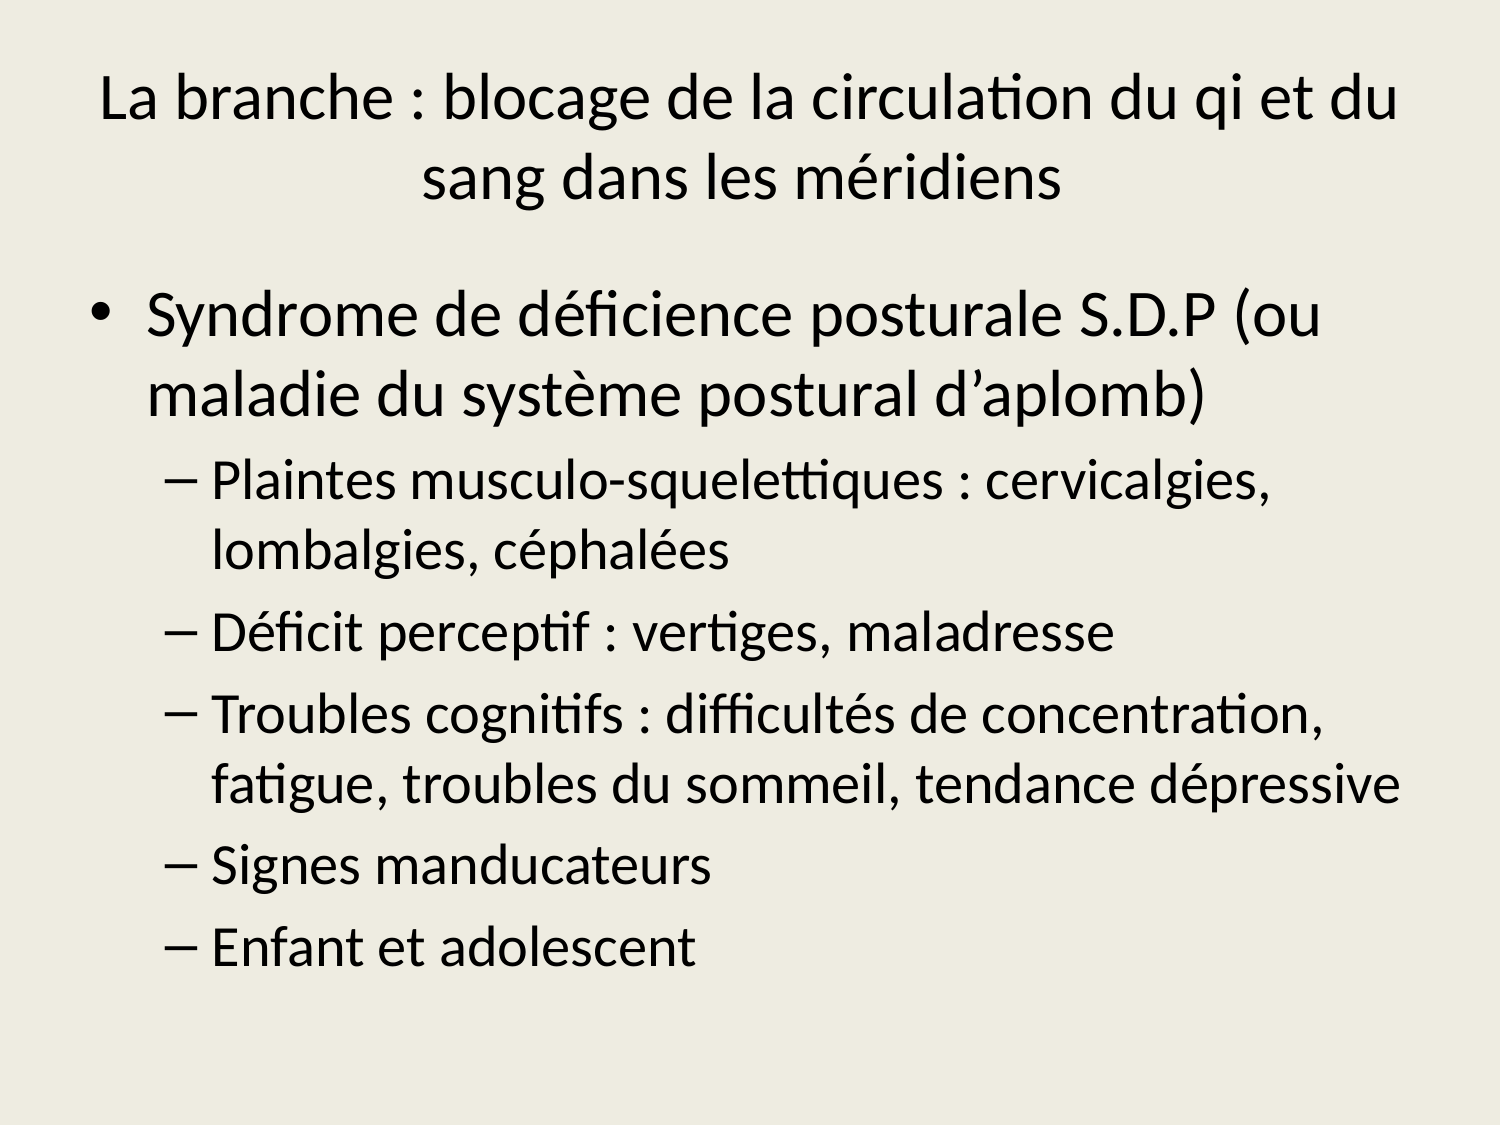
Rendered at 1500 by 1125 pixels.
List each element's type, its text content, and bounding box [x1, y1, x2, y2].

list Syndrome de déficience posturale S.D.P (ou maladie du système postural d’aplomb) Plaintes musculo-squelettiques : cervicalgies, lombalgies, céphalées Déficit perceptif : vertiges, maladresse Troubles cognitifs : difficultés de concentration, fatigue, troubles du sommeil, tendance dépressive Signes manducateurs Enfant et adolescent [75, 262, 1500, 1125]
title La branche : blocage de la circulation du qi et du sang dans les méridiens [75, 45, 1425, 233]
